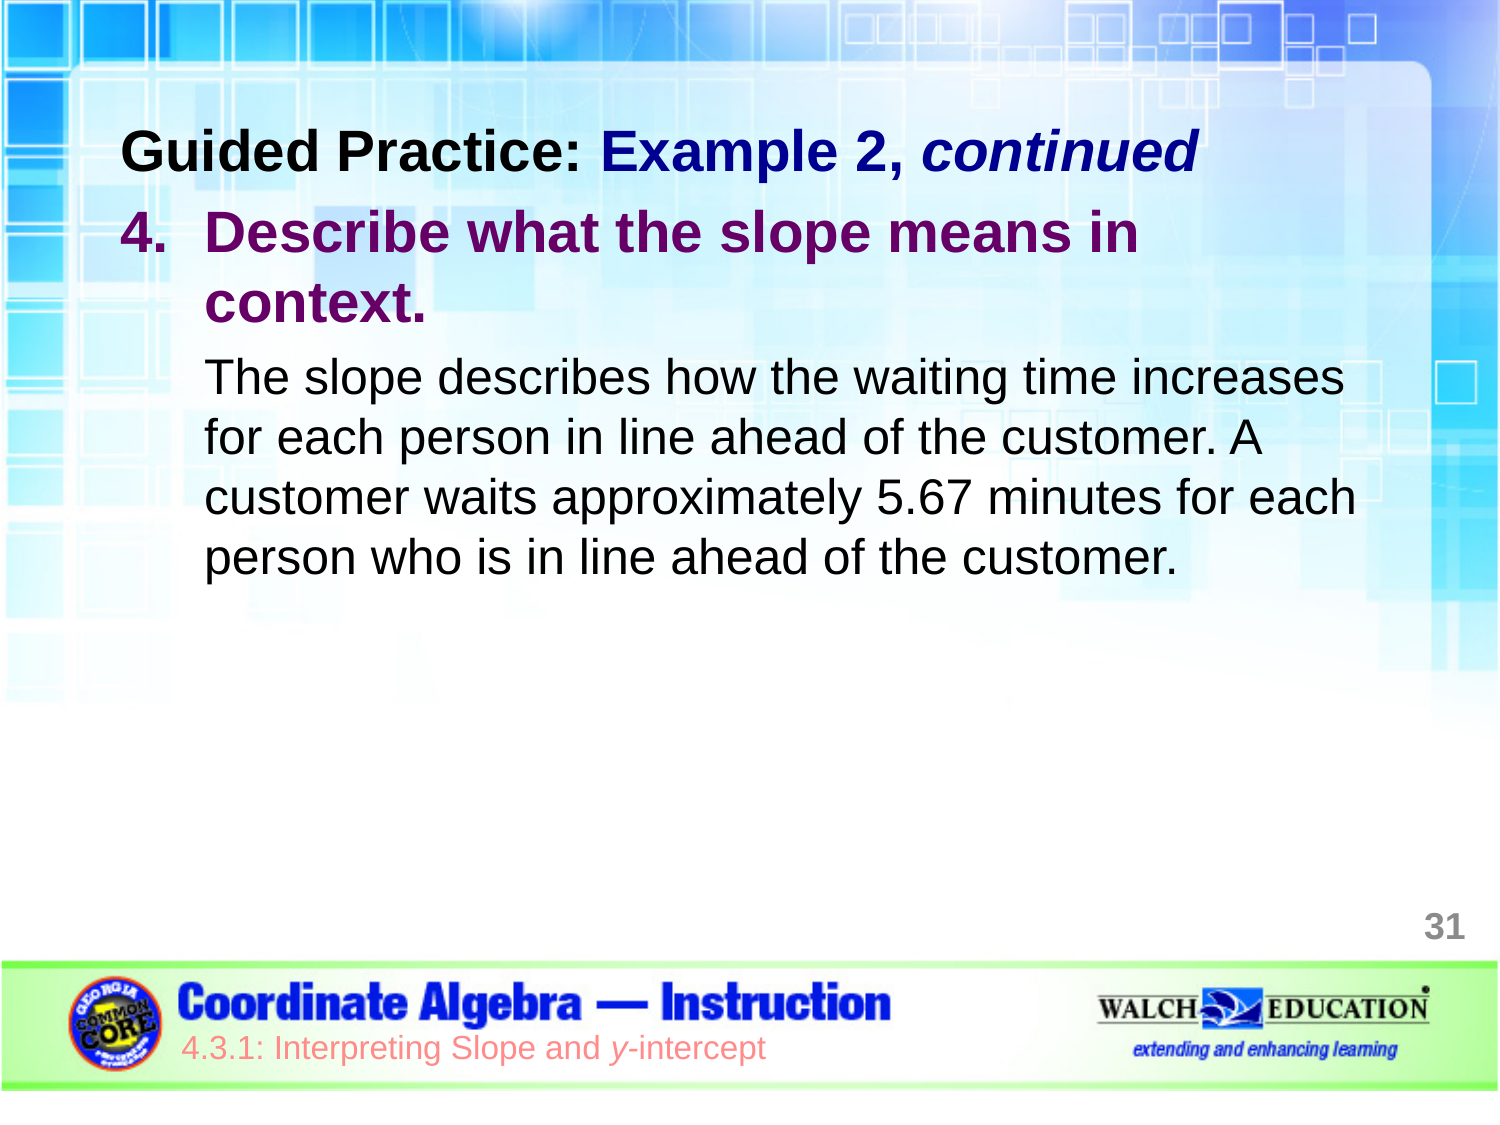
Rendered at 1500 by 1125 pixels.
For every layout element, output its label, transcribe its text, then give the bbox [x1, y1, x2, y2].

picture [1, 0, 1500, 1091]
footer 4.3.1: Interpreting Slope and y-intercept [166, 1024, 1080, 1069]
subtitle Guided Practice: Example 2, continued Describe what the slope means in context. The slope describes how the waiting time increases for each person in line ahead of the customer. A customer waits approximately 5.67 minutes for each person who is in line ahead of the customer. [105, 105, 1376, 925]
slide_number 31 [1361, 901, 1481, 949]
